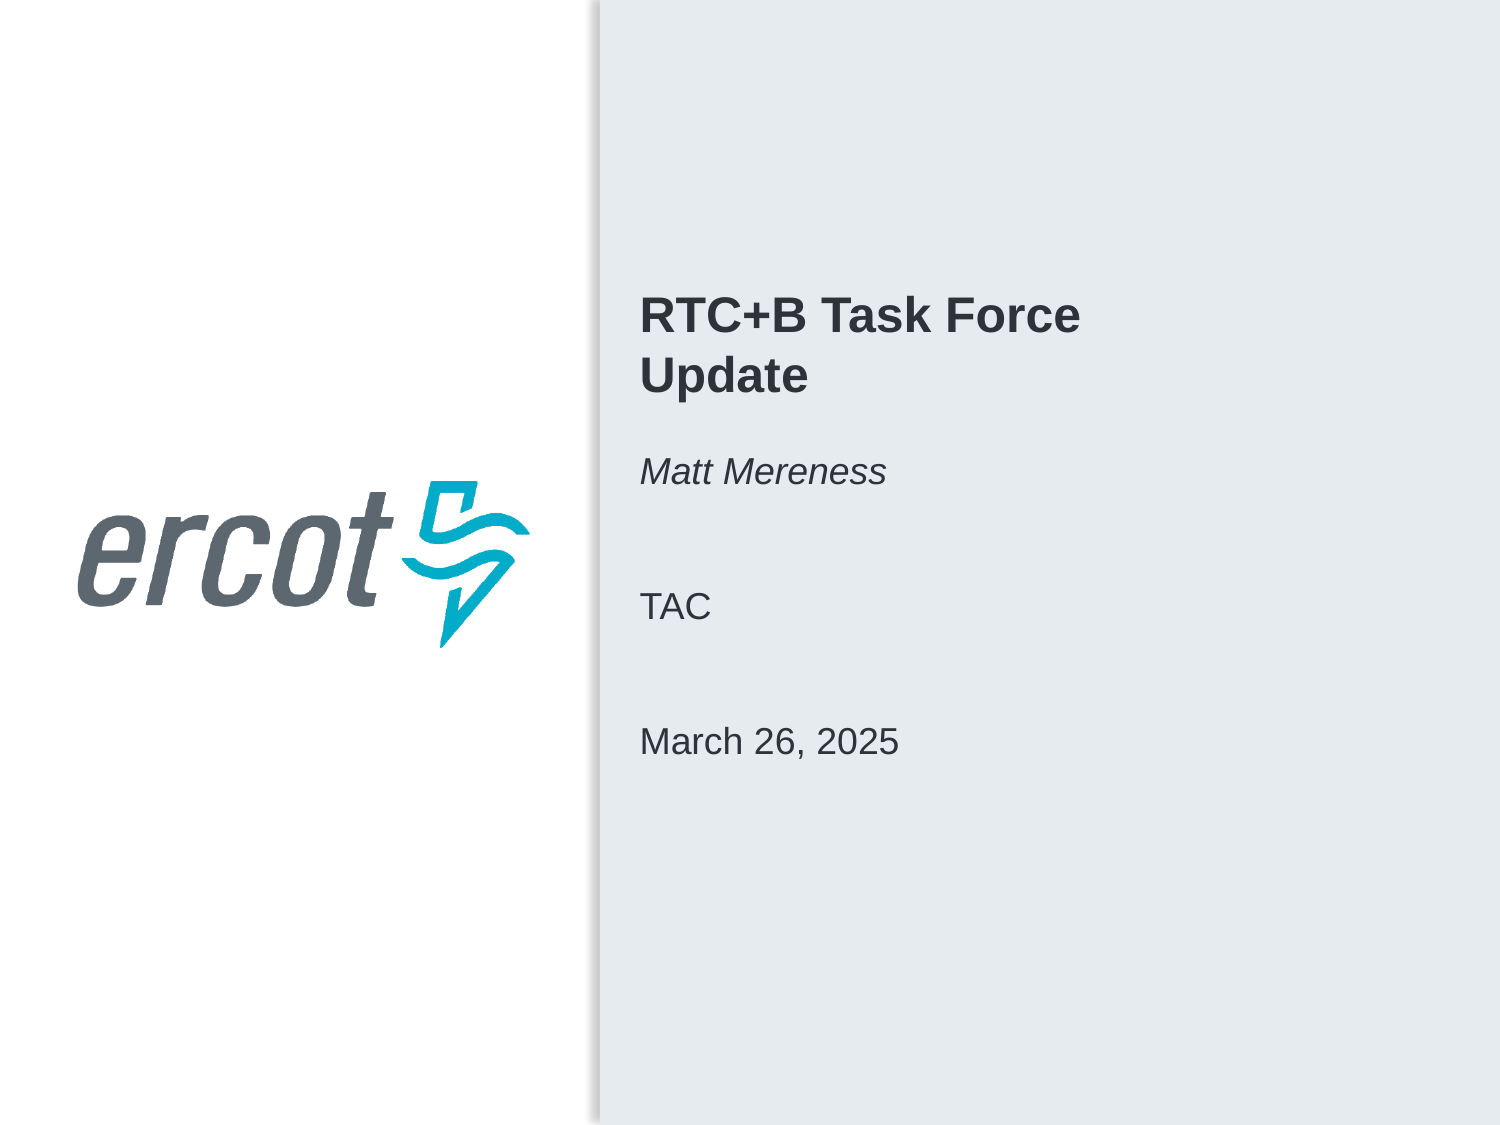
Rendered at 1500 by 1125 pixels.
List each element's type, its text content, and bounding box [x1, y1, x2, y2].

text_box RTC+B Task Force Update Matt Mereness TAC March 26, 2025 [624, 274, 1438, 815]
picture [68, 471, 538, 654]
